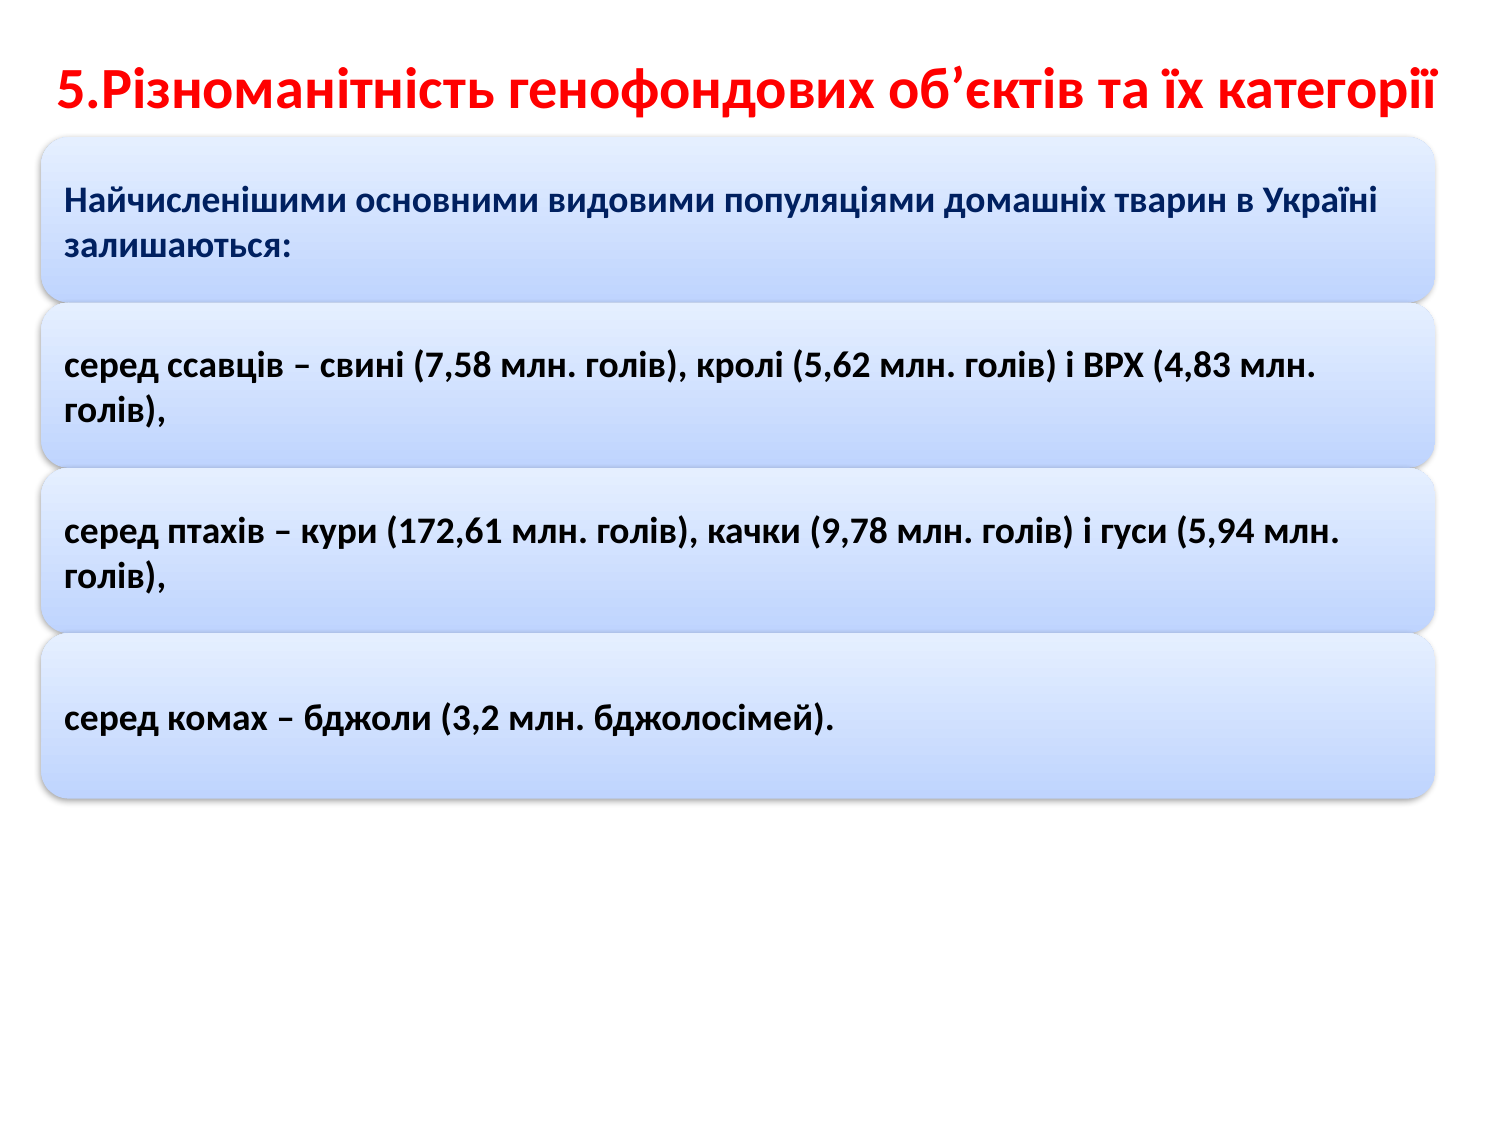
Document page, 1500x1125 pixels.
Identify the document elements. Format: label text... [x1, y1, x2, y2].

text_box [41, 136, 1436, 799]
text_box 5.Різноманітність генофондових об’єктів та їх категорії [41, 42, 1483, 128]
